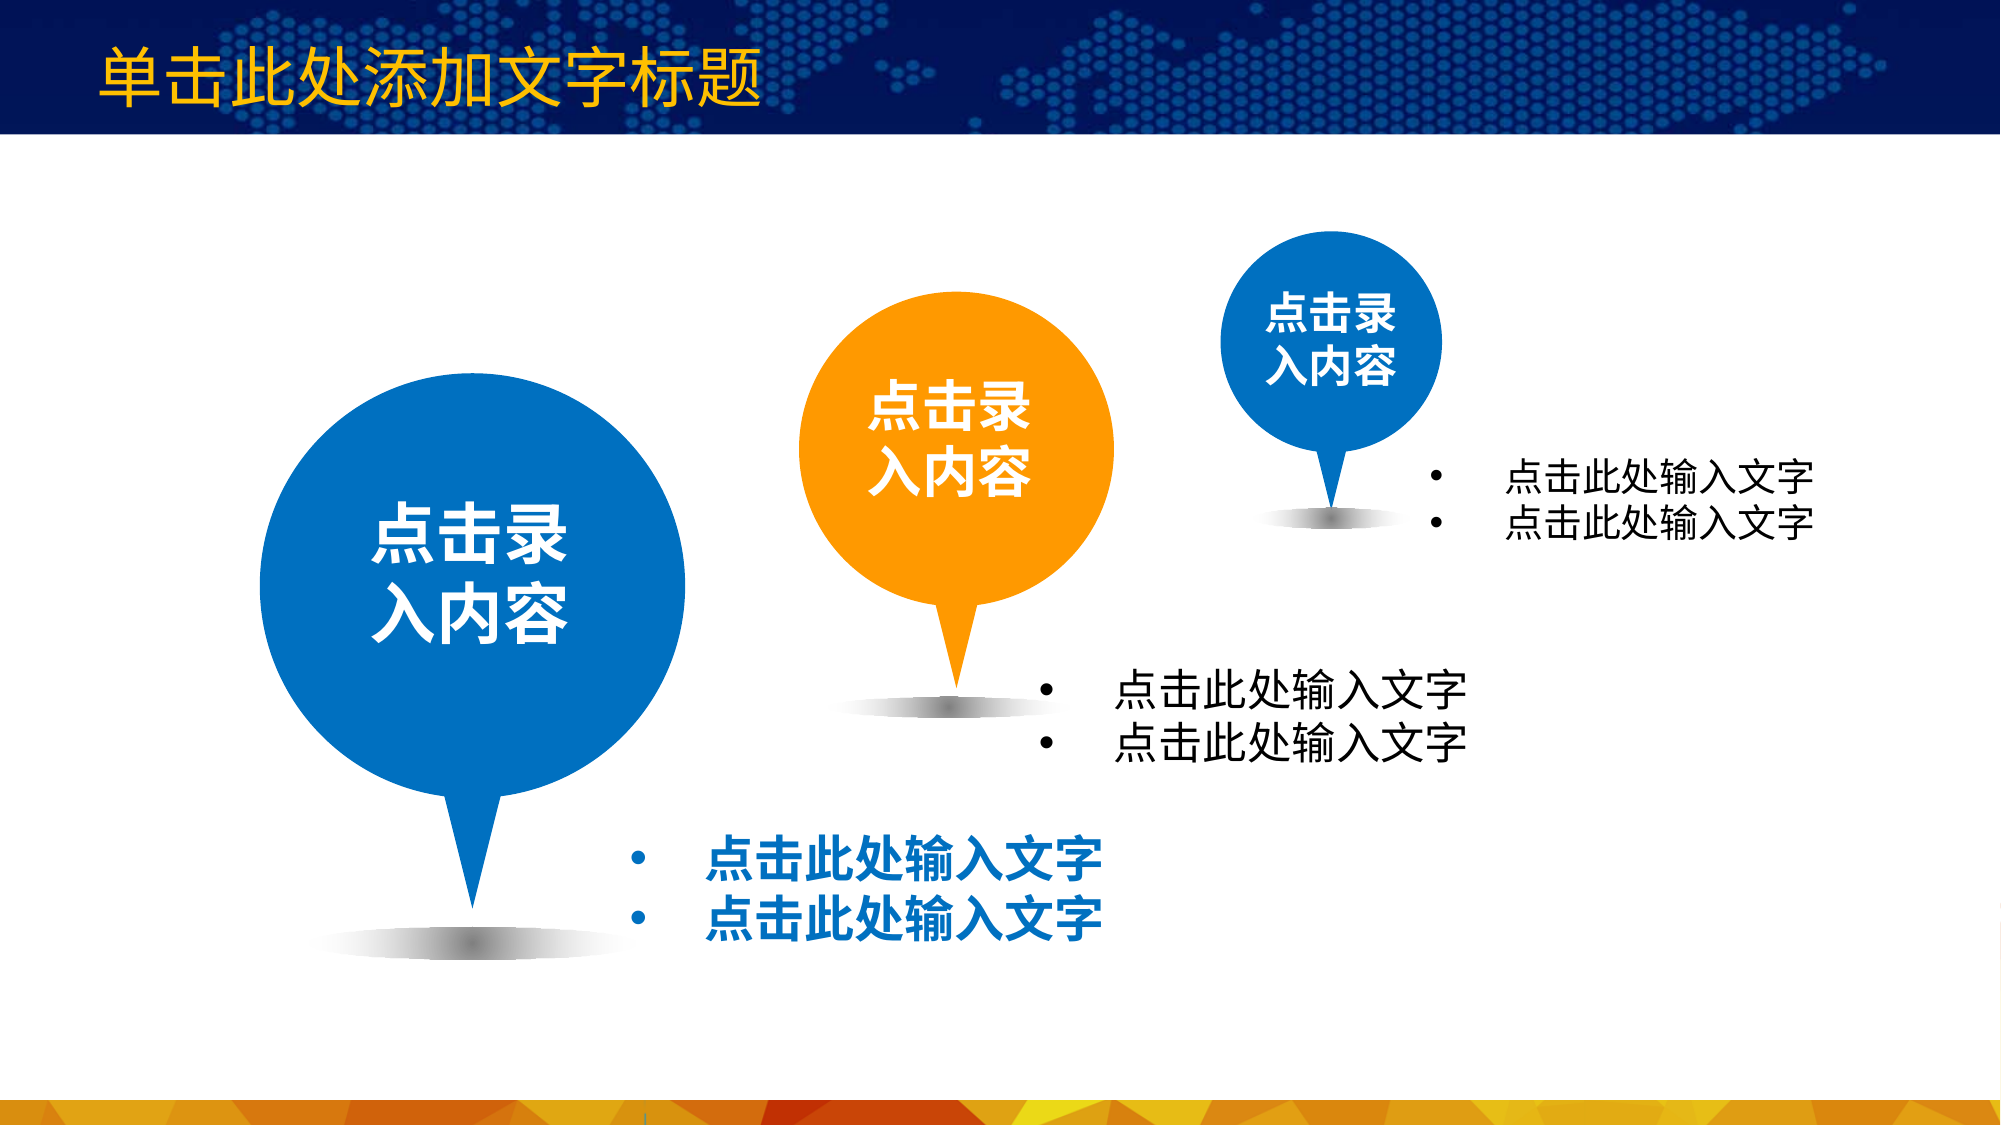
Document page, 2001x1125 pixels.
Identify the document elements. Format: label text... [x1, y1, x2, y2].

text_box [259, 373, 686, 960]
text_box 点击此处输入文字 点击此处输入文字 [1414, 444, 1830, 553]
picture [0, 863, 2001, 1125]
text_box 点击此处输入文字 点击此处输入文字 [686, 819, 1120, 955]
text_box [798, 291, 1114, 718]
text_box 点击此处输入文字 点击此处输入文字 [1024, 654, 1485, 777]
picture [0, 0, 2000, 134]
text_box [1220, 231, 1443, 529]
